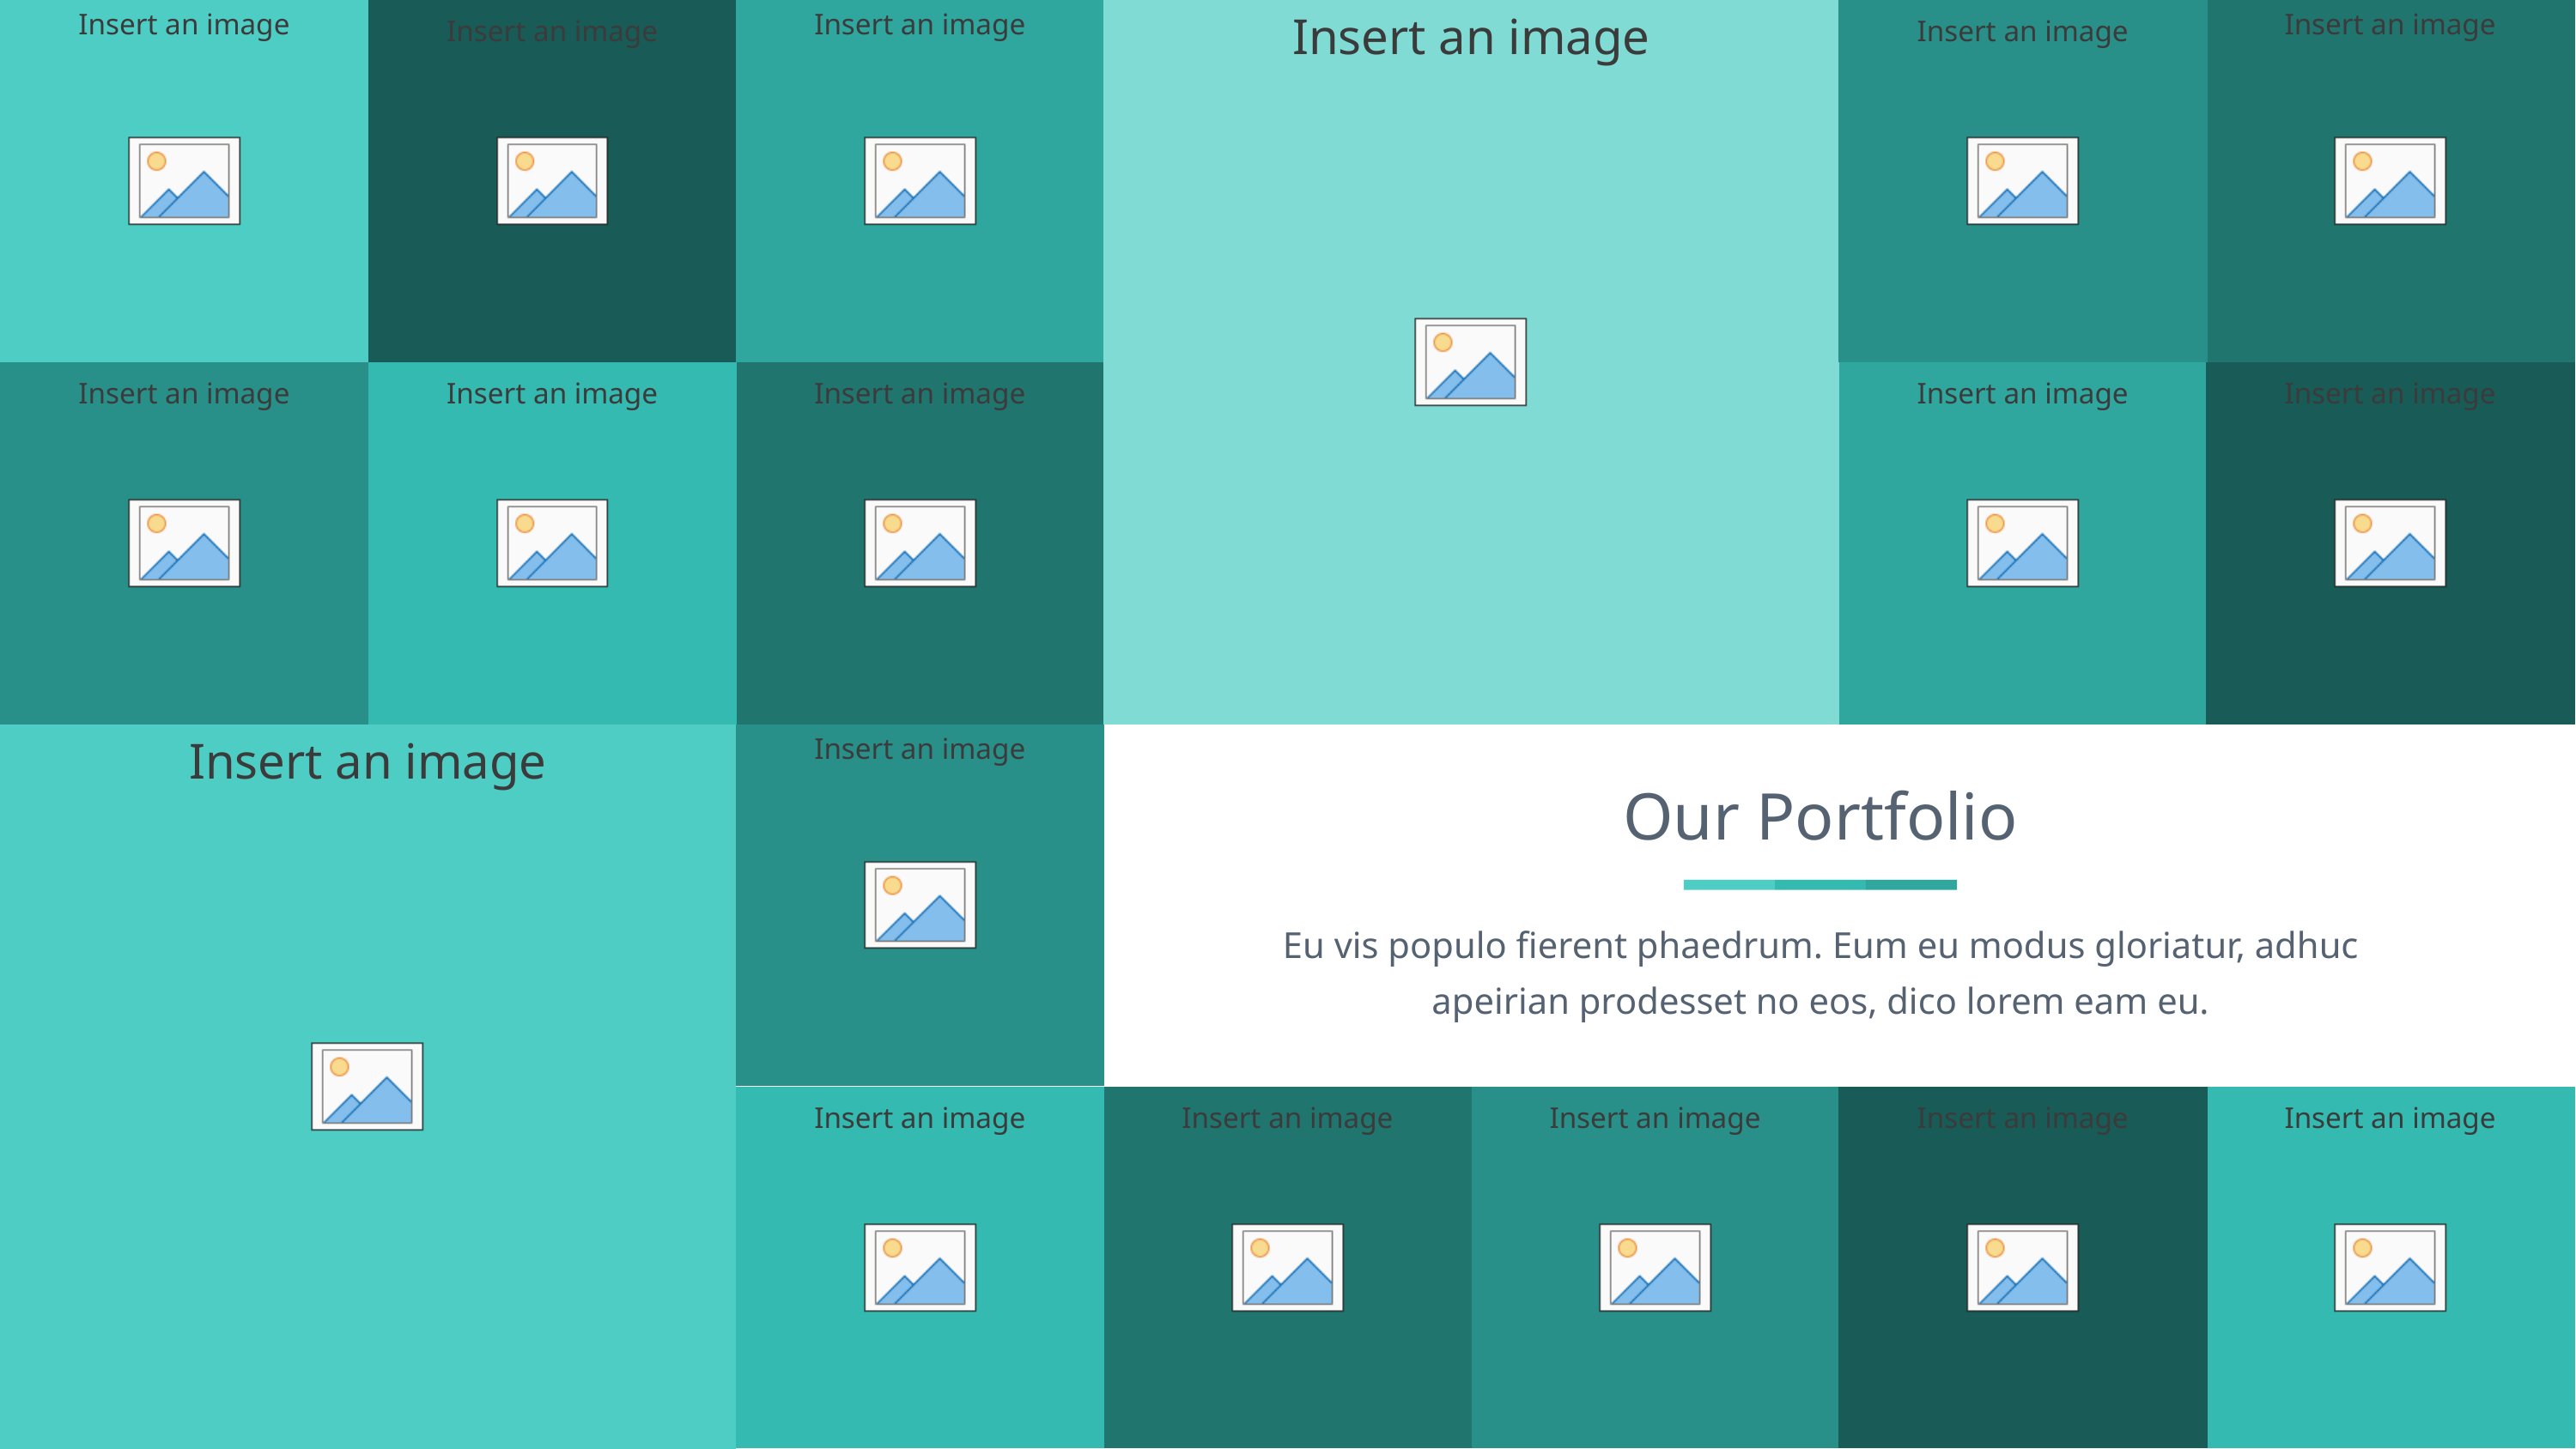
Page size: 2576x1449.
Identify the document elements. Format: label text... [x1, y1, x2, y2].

picture [0, 0, 2575, 1449]
list Our Portfolio [1218, 761, 2423, 867]
list Eu vis populo fierent phaedrum. Eum eu modus gloriatur, adhuc apeirian prodesset no eos, dico lorem eam eu. [1218, 902, 2423, 1047]
